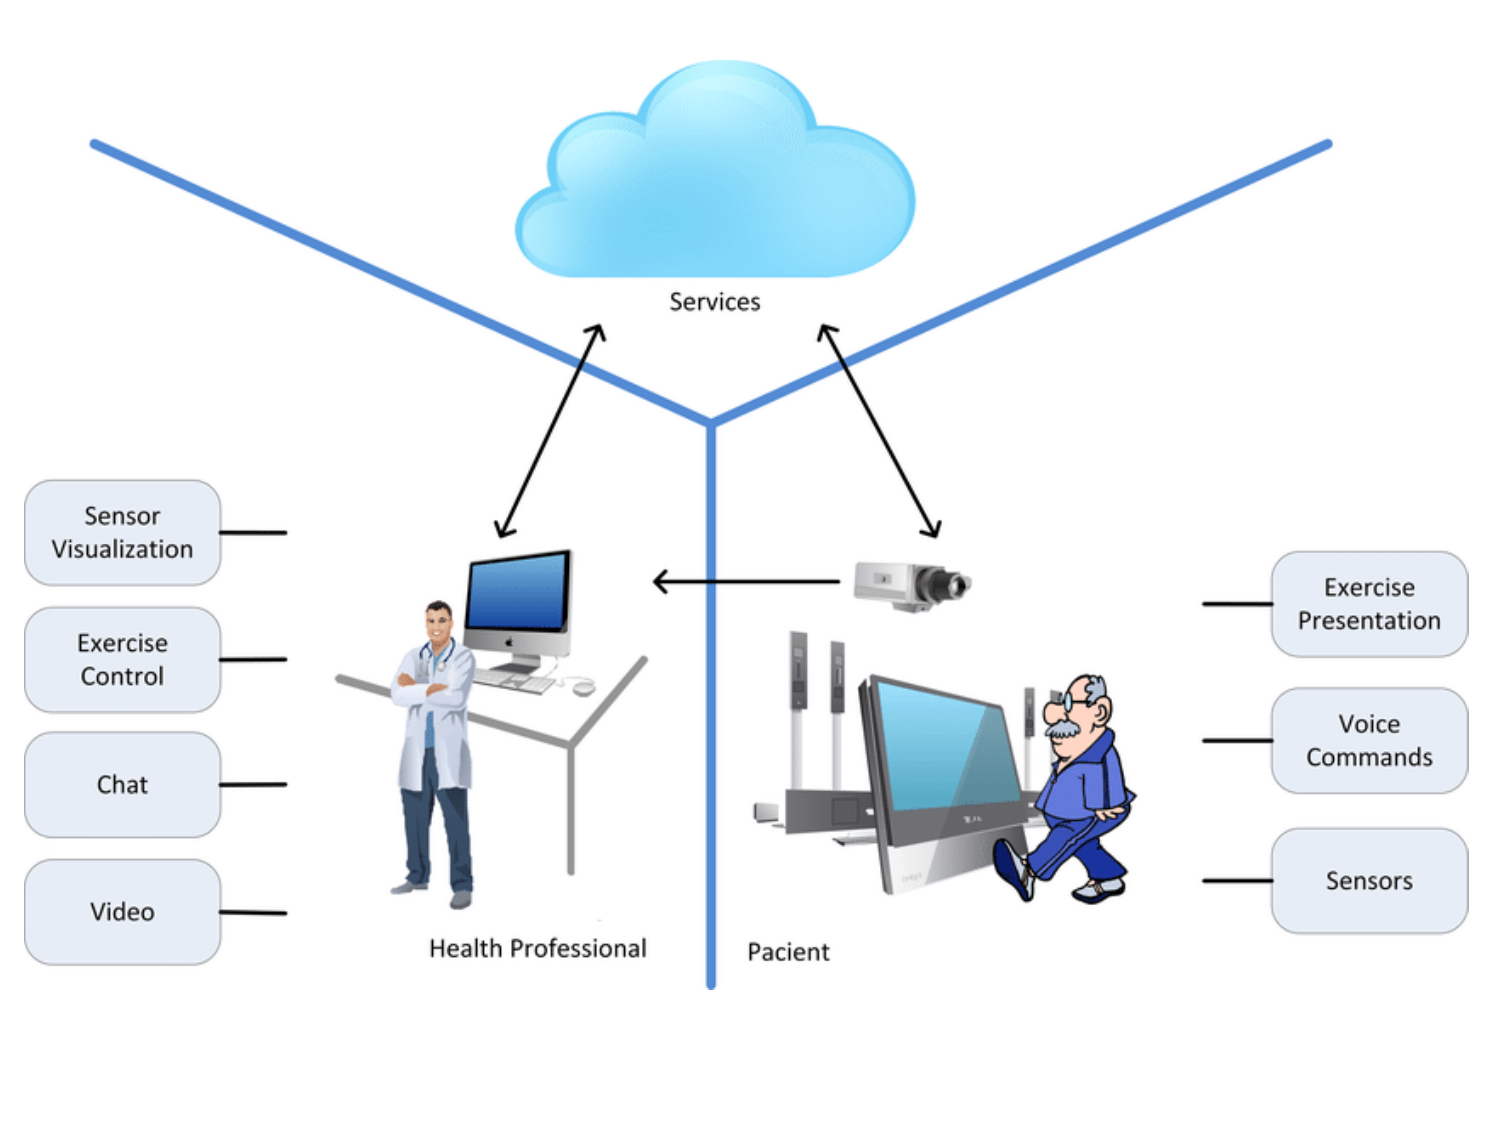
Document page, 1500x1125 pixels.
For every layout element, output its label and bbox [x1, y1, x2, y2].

picture [24, 60, 1469, 990]
